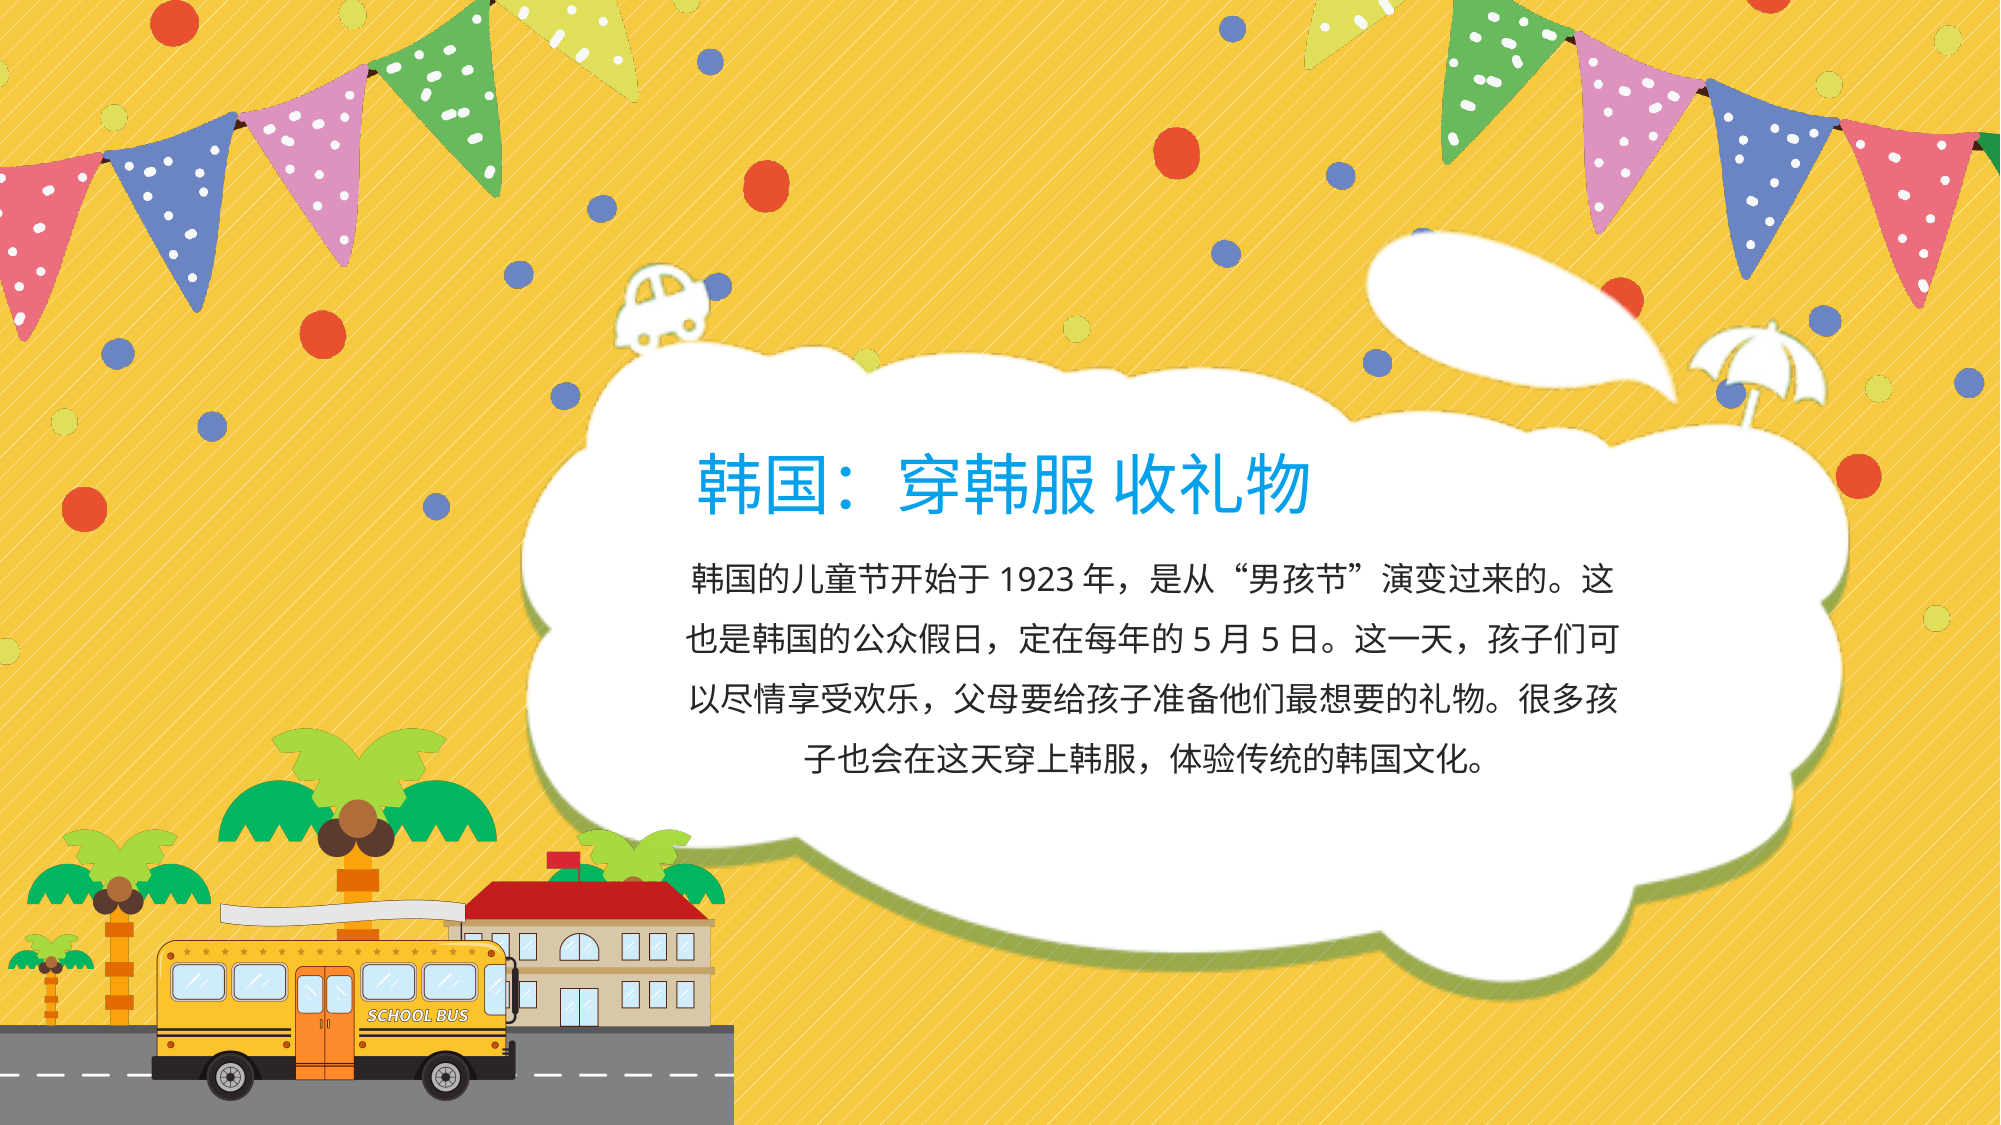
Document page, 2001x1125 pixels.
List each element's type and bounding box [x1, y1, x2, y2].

text_box [734, 887, 2000, 1125]
picture [0, 0, 2000, 1125]
